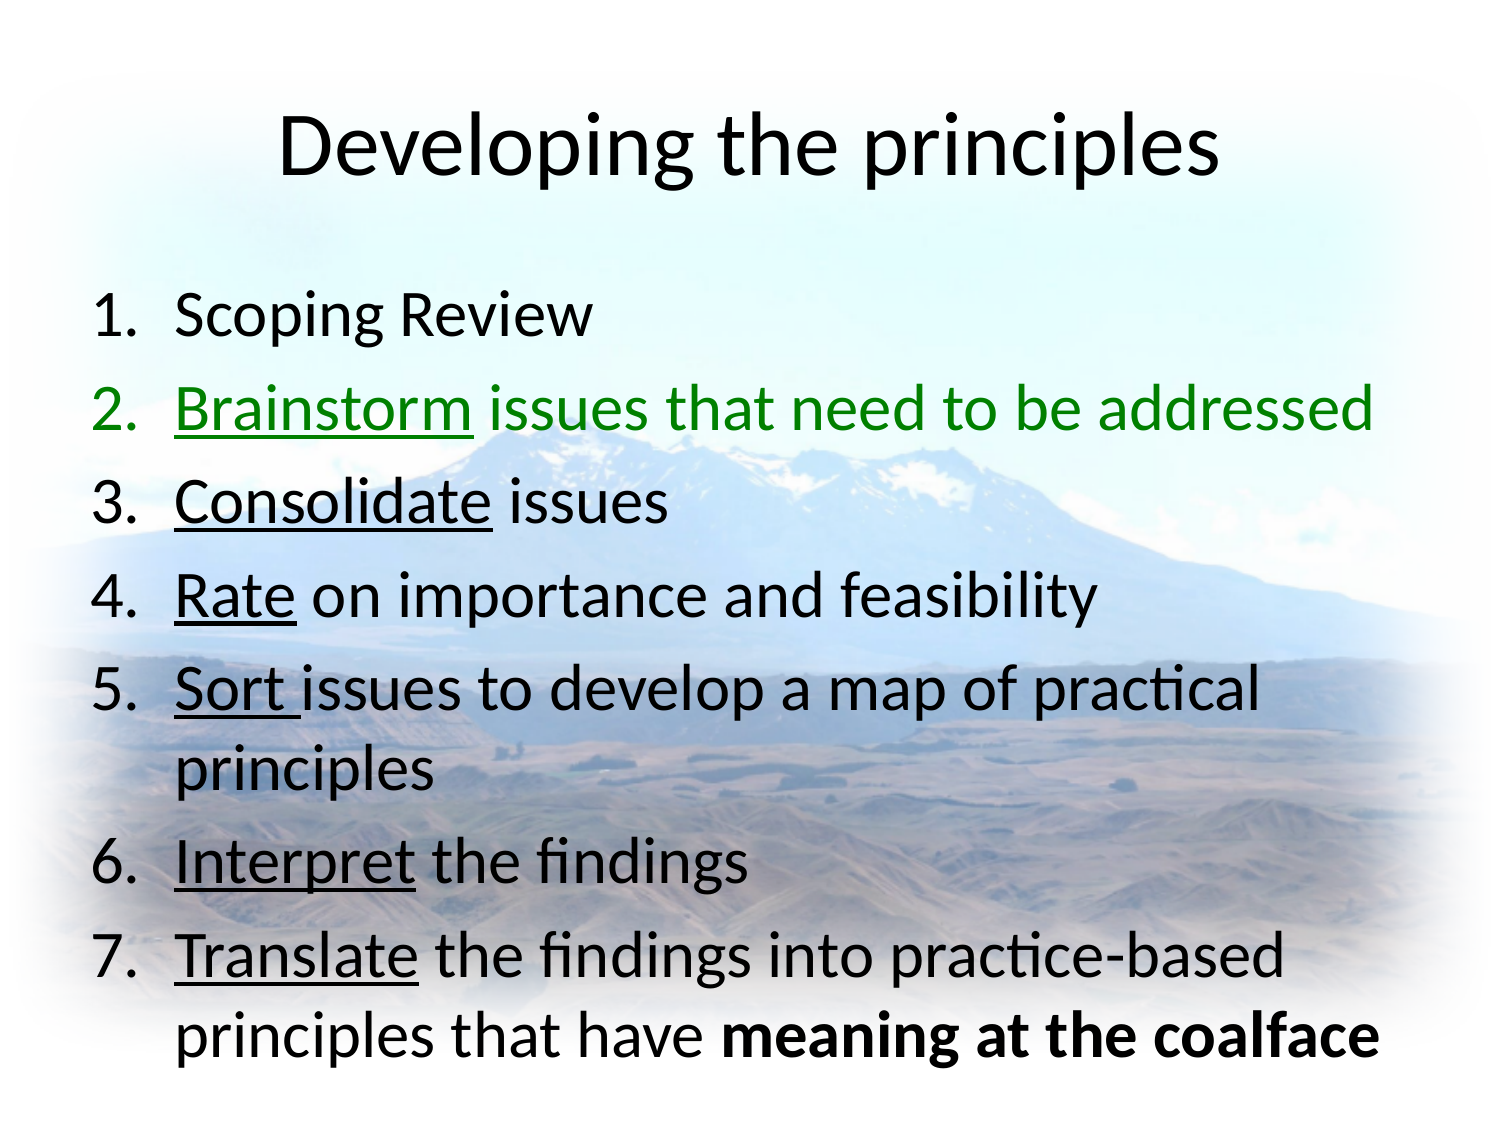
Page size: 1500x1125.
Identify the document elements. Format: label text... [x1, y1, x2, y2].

title Developing the principles [75, 45, 1425, 233]
list Scoping Review Brainstorm issues that need to be addressed Consolidate issues Rate on importance and feasibility Sort issues to develop a map of practical principles Interpret the findings Translate the findings into practice-based principles that have meaning at the coalface [75, 262, 1425, 1083]
